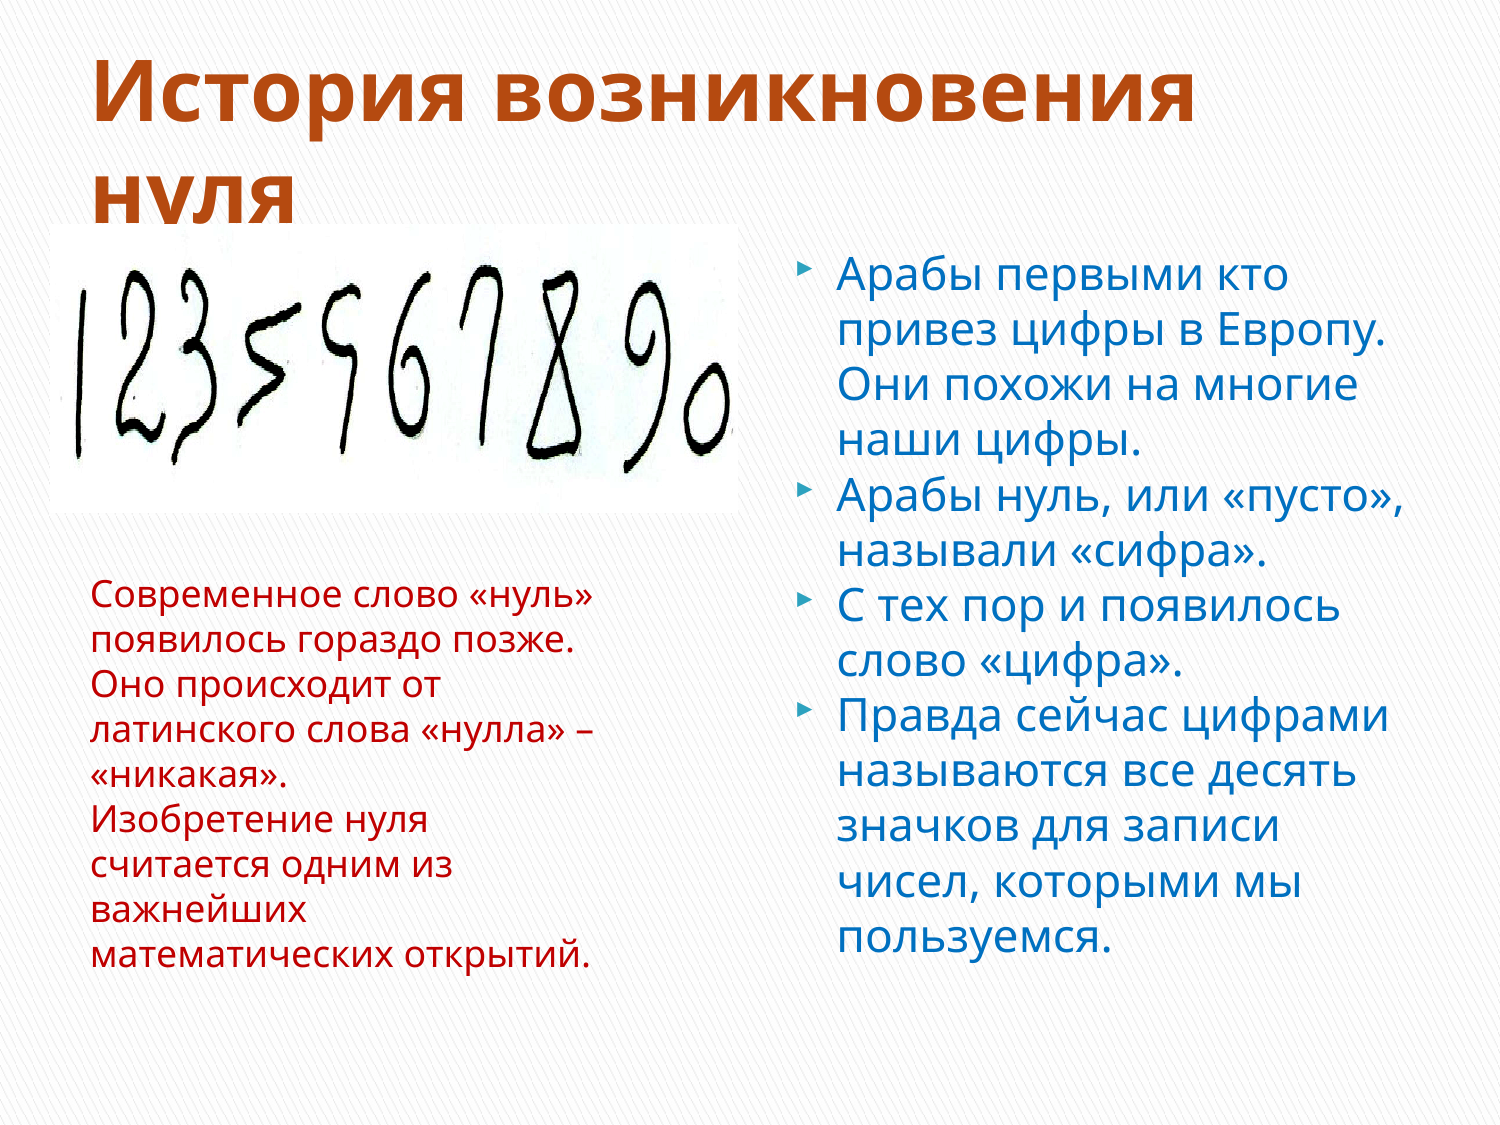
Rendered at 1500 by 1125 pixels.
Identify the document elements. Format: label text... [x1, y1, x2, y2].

list Арабы первыми кто привез цифры в Европу. Они похожи на многие наши цифры. Арабы нуль, или «пусто», называли «сифра». С тех пор и появилось слово «цифра». Правда сейчас цифрами называются все десять значков для записи чисел, которыми мы пользуемся. [761, 236, 1425, 1050]
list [49, 224, 738, 513]
title История возникновения нуля [75, 44, 1425, 233]
text_box Современное слово «нуль» появилось гораздо позже. Оно происходит от латинского слова «нулла» – «никакая». Изобретение нуля считается одним из важнейших математических открытий. [75, 562, 625, 983]
